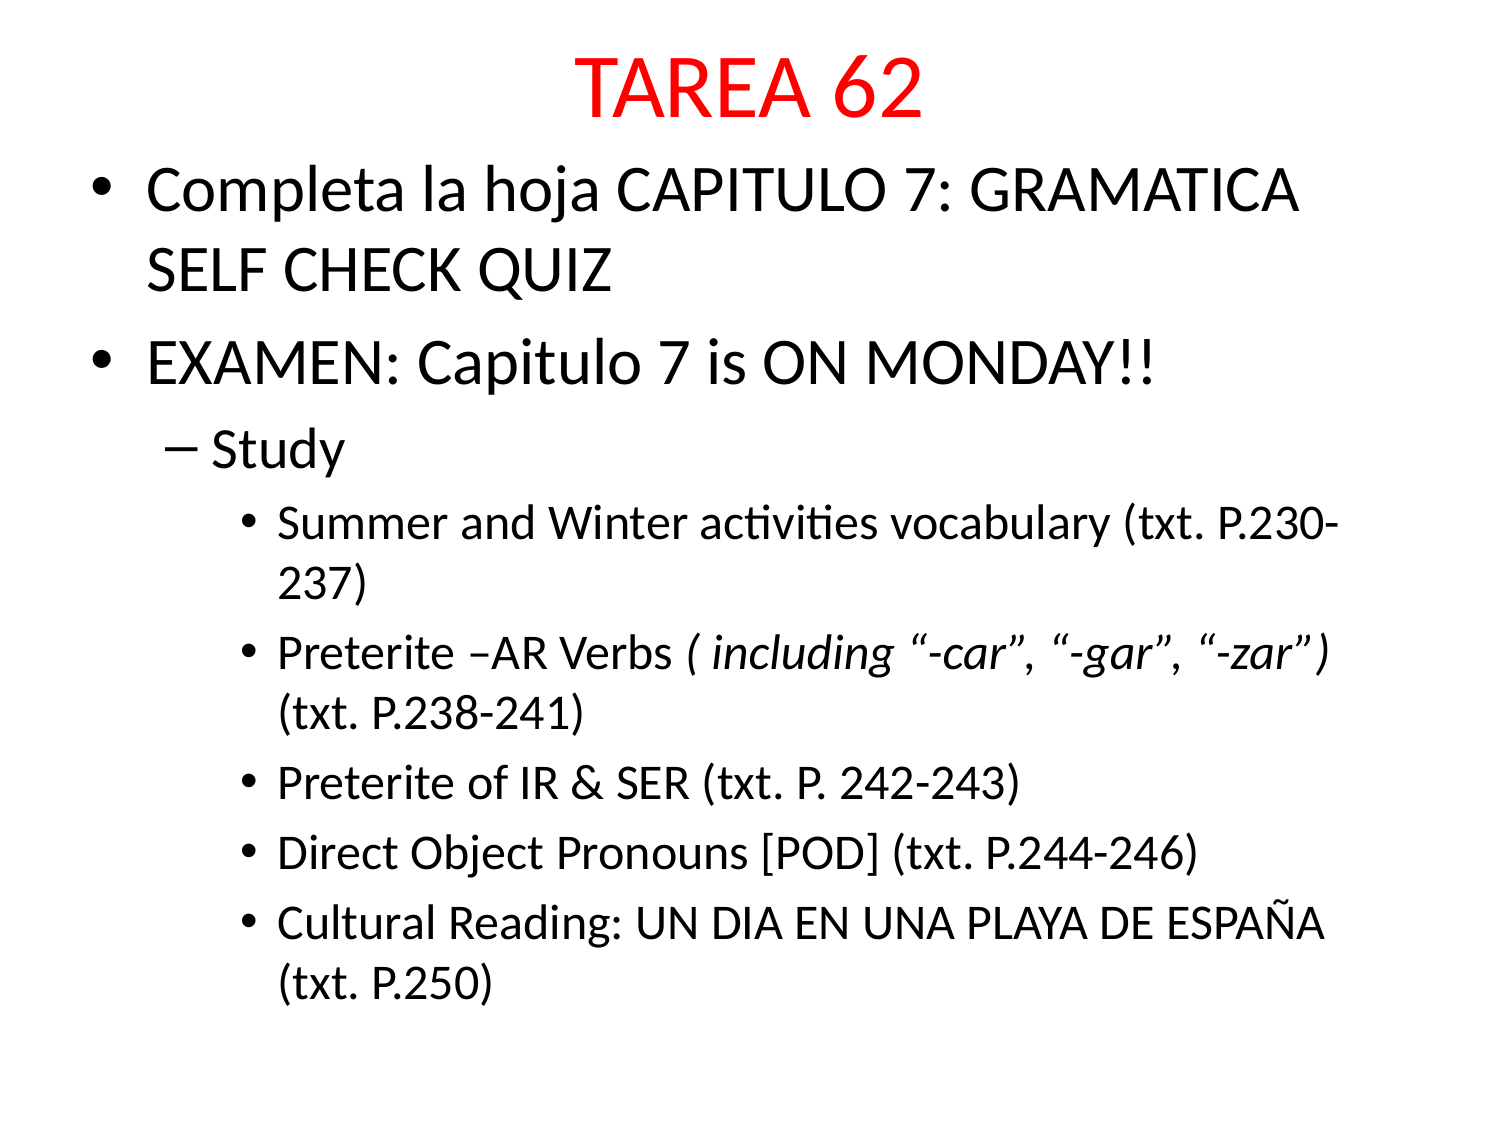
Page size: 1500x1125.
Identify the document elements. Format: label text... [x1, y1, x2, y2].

title TAREA 62 [75, 0, 1425, 137]
list Completa la hoja CAPITULO 7: GRAMATICA SELF CHECK QUIZ EXAMEN: Capitulo 7 is ON MONDAY!! Study Summer and Winter activities vocabulary (txt. P.230-237) Preterite –AR Verbs ( including “-car”, “-gar”, “-zar”) (txt. P.238-241) Preterite of IR & SER (txt. P. 242-243) Direct Object Pronouns [POD] (txt. P.244-246) Cultural Reading: UN DIA EN UNA PLAYA DE ESPAÑA (txt. P.250) [75, 137, 1425, 880]
